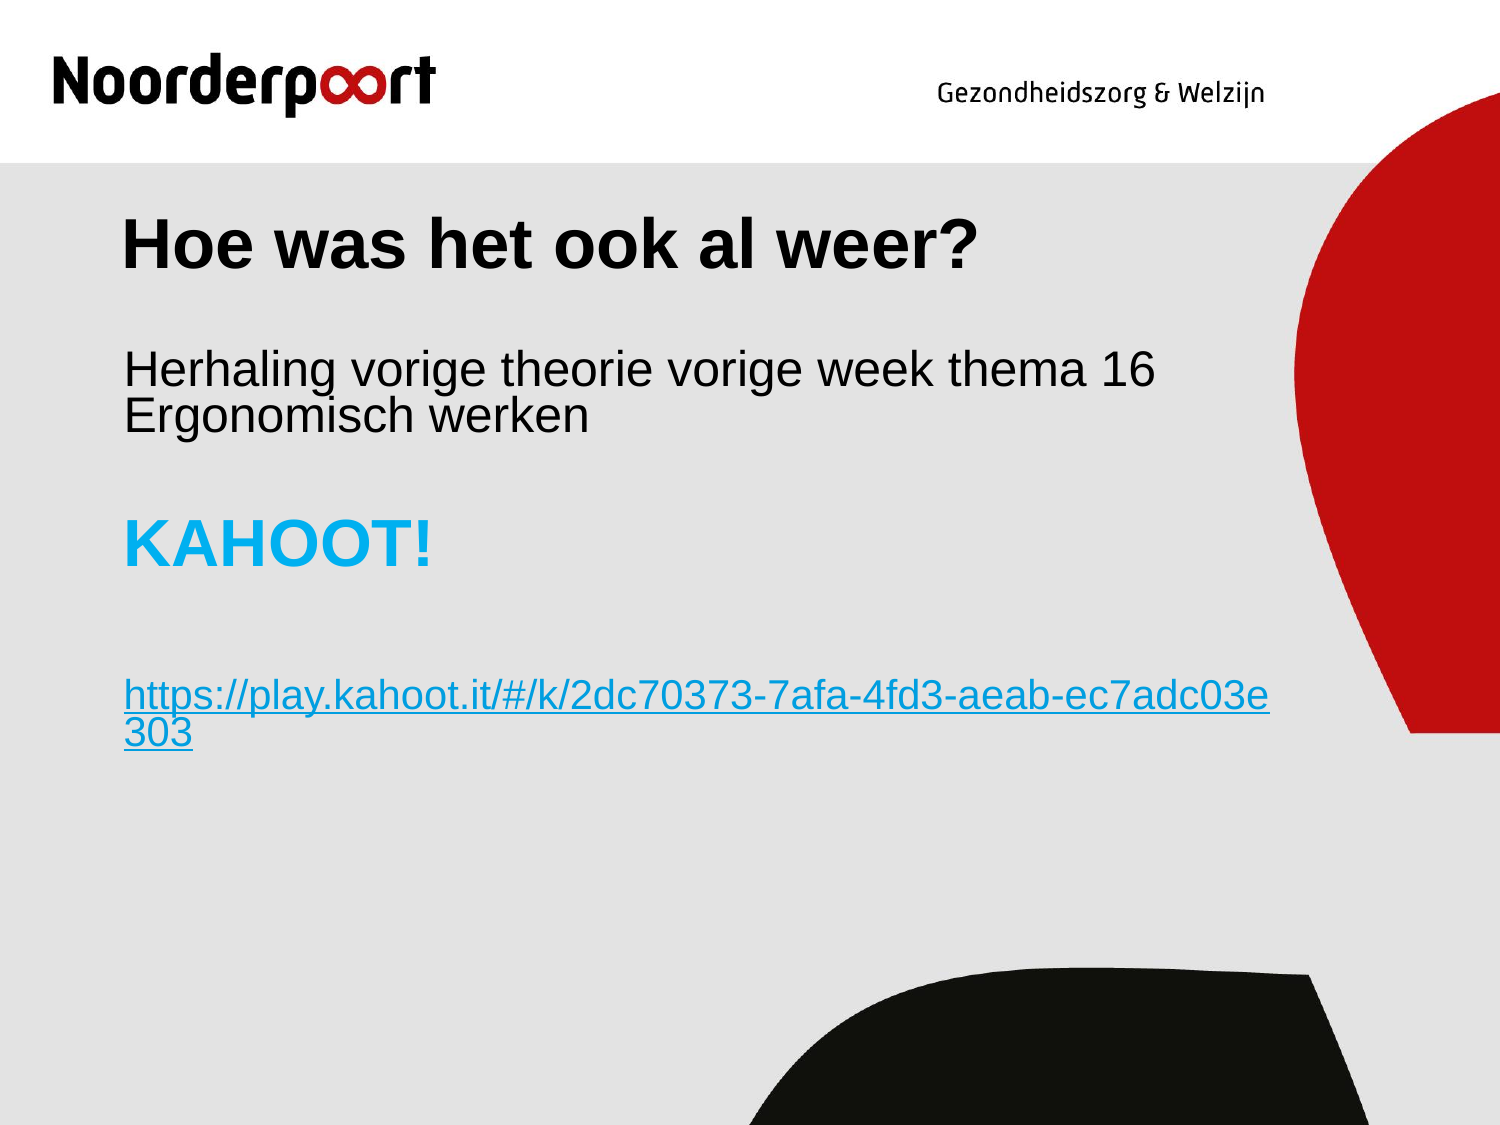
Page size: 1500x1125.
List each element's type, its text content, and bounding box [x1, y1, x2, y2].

picture [0, 0, 1500, 1125]
title Hoe was het ook al weer? [106, 187, 1290, 294]
list Herhaling vorige theorie vorige week thema 16 Ergonomisch werken KAHOOT! https://play.kahoot.it/#/k/2dc70373-7afa-4fd3-aeab-ec7adc03e303 [108, 343, 1292, 927]
